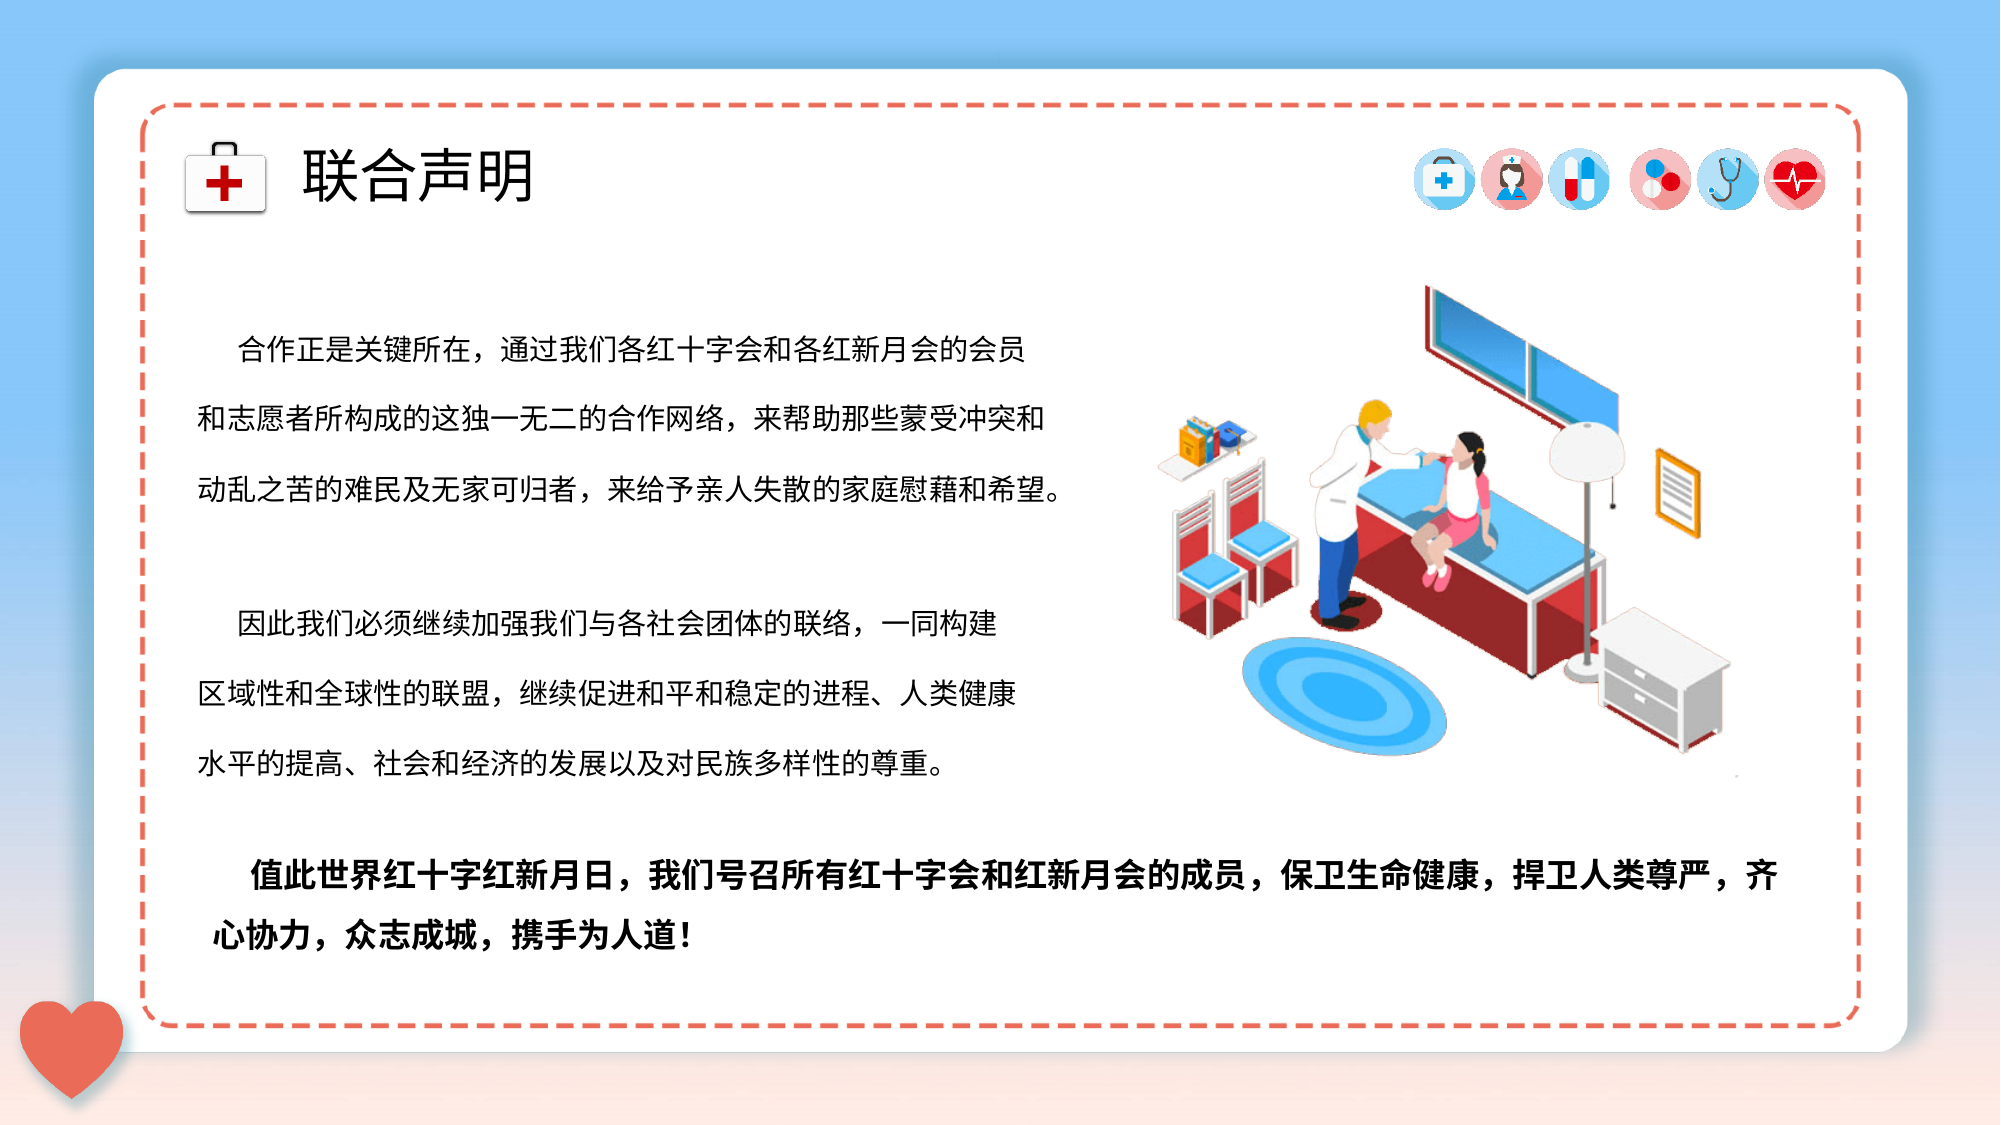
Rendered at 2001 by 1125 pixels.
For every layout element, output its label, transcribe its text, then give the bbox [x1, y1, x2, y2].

text_box 合作正是关键所在，通过我们各红十字会和各红新月会的会员和志愿者所构成的这独一无二的合作网络，来帮助那些蒙受冲突和动乱之苦的难民及无家可归者，来给予亲人失散的家庭慰藉和希望。 [183, 288, 1071, 514]
text_box 联合声明 [286, 131, 655, 217]
picture [0, 0, 2000, 1125]
text_box 值此世界红十字红新月日，我们号召所有红十字会和红新月会的成员，保卫生命健康，捍卫人类尊严，齐心协力，众志成城，携手为人道！ [197, 826, 1812, 962]
text_box 因此我们必须继续加强我们与各社会团体的联络，一同构建区域性和全球性的联盟，继续促进和平和稳定的进程、人类健康水平的提高、社会和经济的发展以及对民族多样性的尊重。 [183, 562, 1041, 788]
